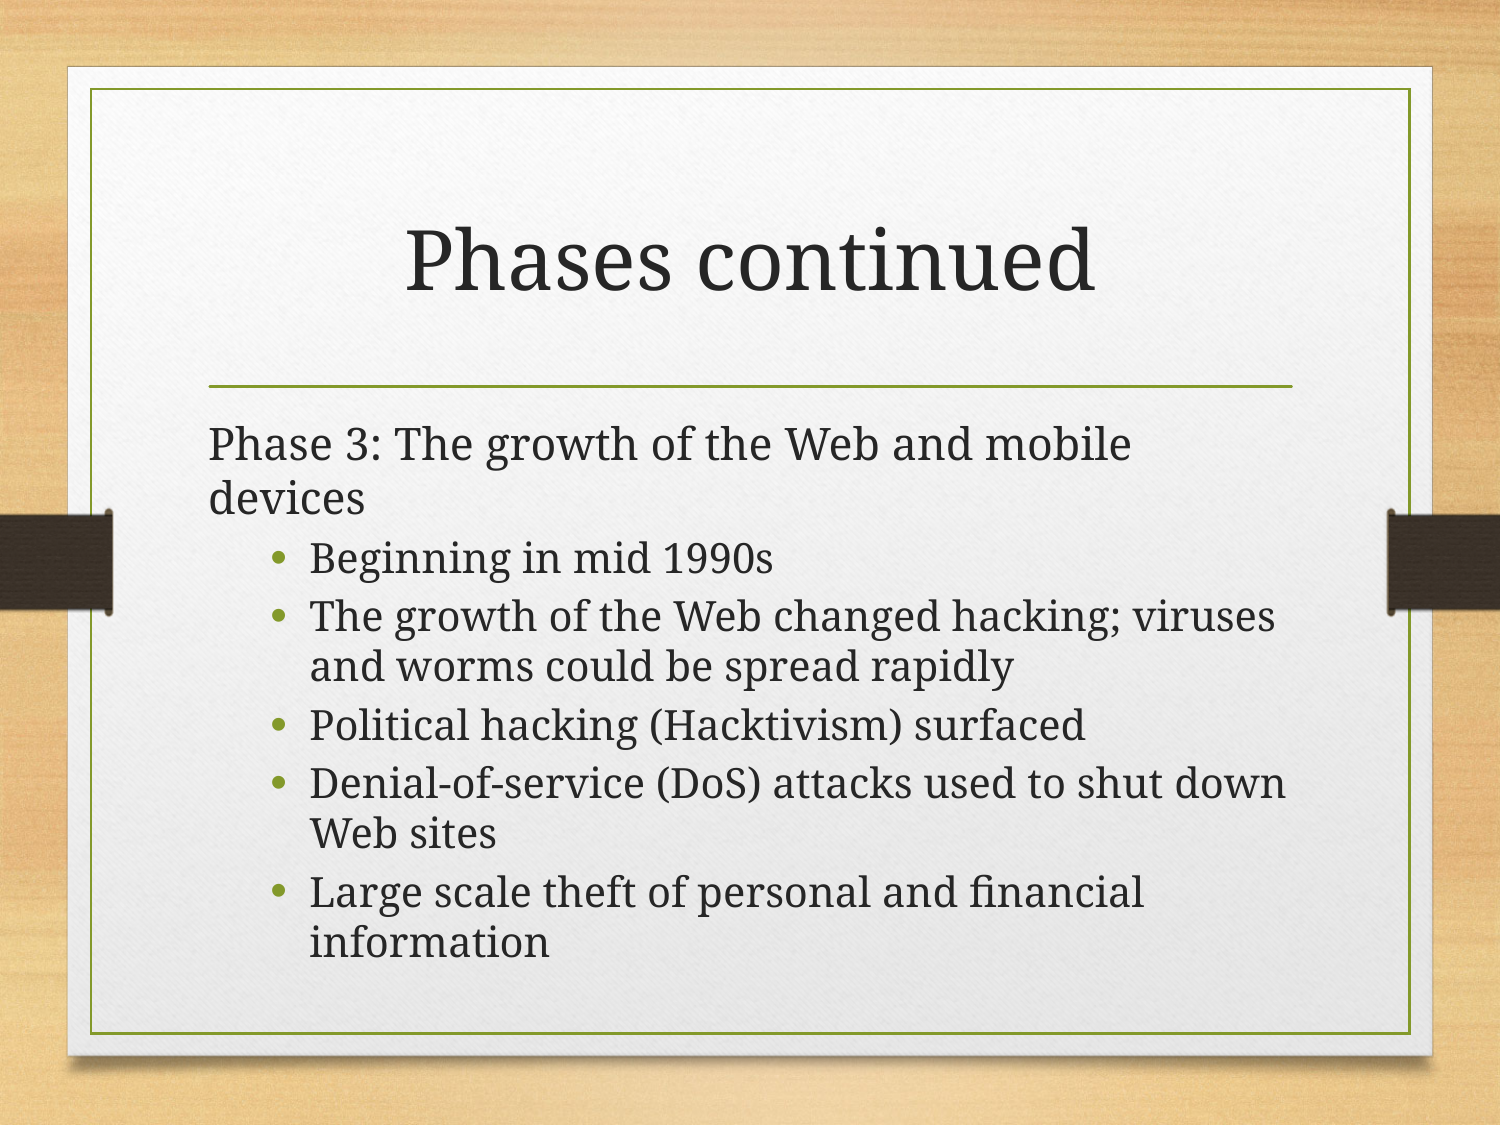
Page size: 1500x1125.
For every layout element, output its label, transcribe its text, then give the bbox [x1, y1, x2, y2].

picture [0, 0, 1500, 1125]
list Phase 3: The growth of the Web and mobile devices Beginning in mid 1990s The growth of the Web changed hacking; viruses and worms could be spread rapidly Political hacking (Hacktivism) surfaced Denial-of-service (DoS) attacks used to shut down Web sites Large scale theft of personal and financial information [193, 408, 1309, 974]
title Phases continued [193, 150, 1309, 365]
